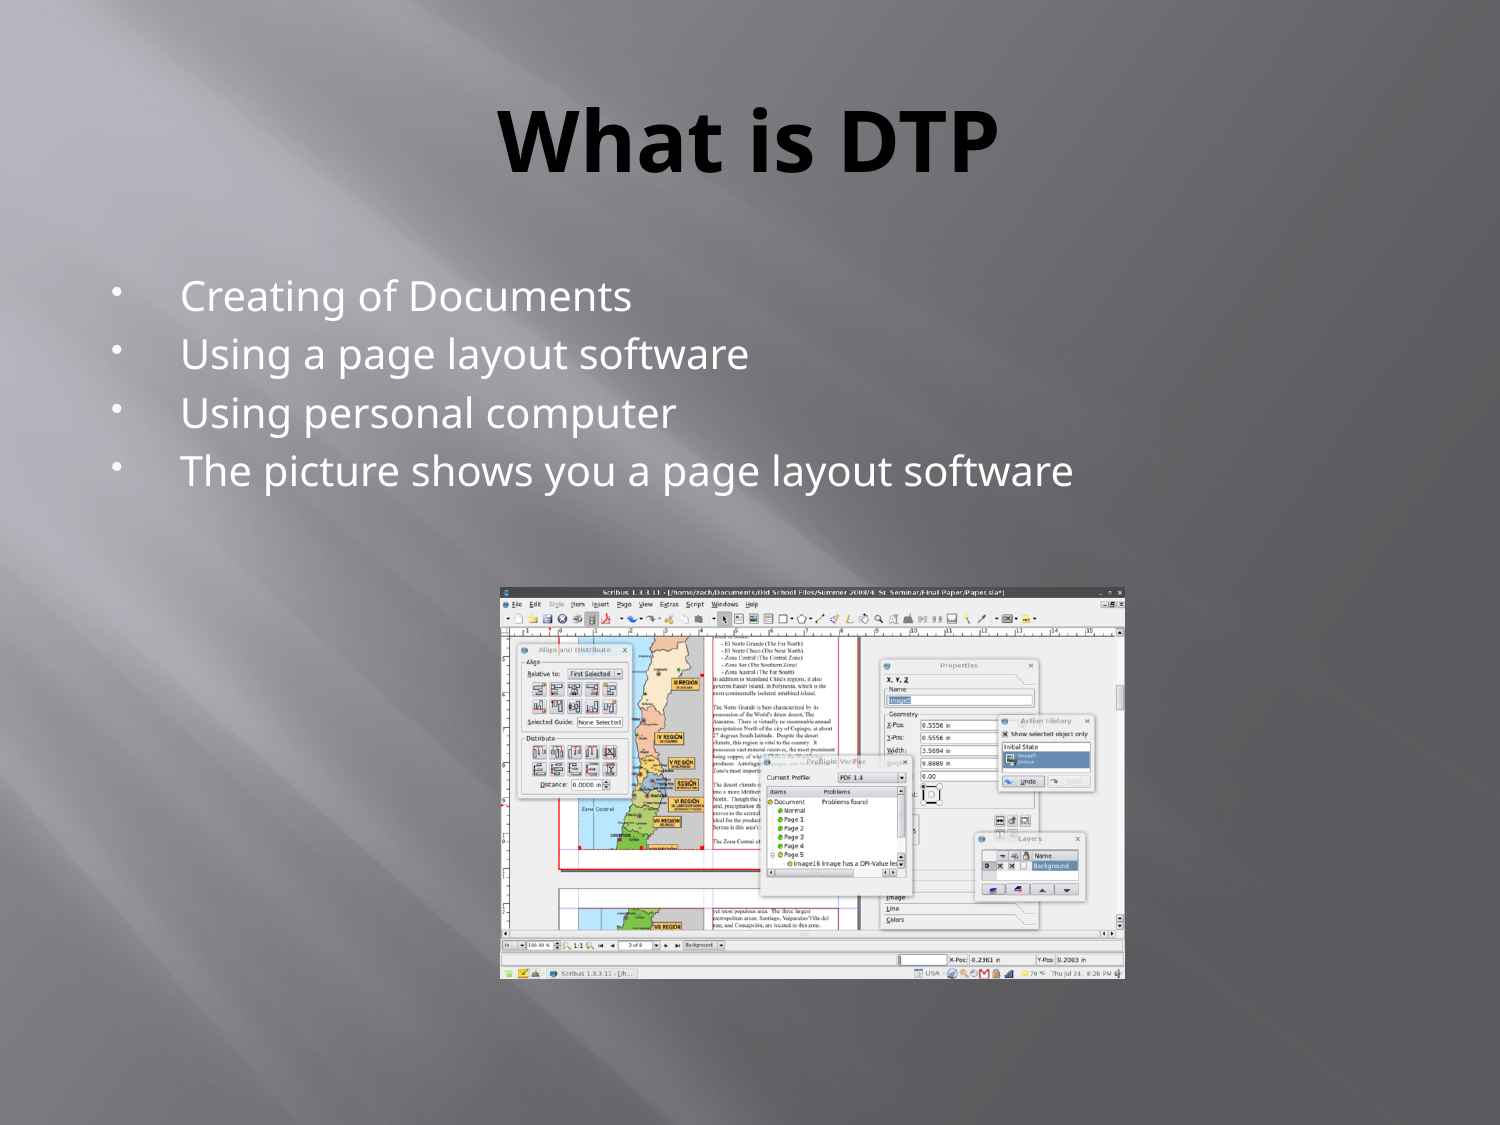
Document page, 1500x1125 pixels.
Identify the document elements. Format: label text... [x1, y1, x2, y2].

picture [499, 587, 1126, 979]
list Creating of Documents Using a page layout software Using personal computer The picture shows you a page layout software [75, 262, 1425, 1035]
title What is DTP [75, 45, 1425, 233]
